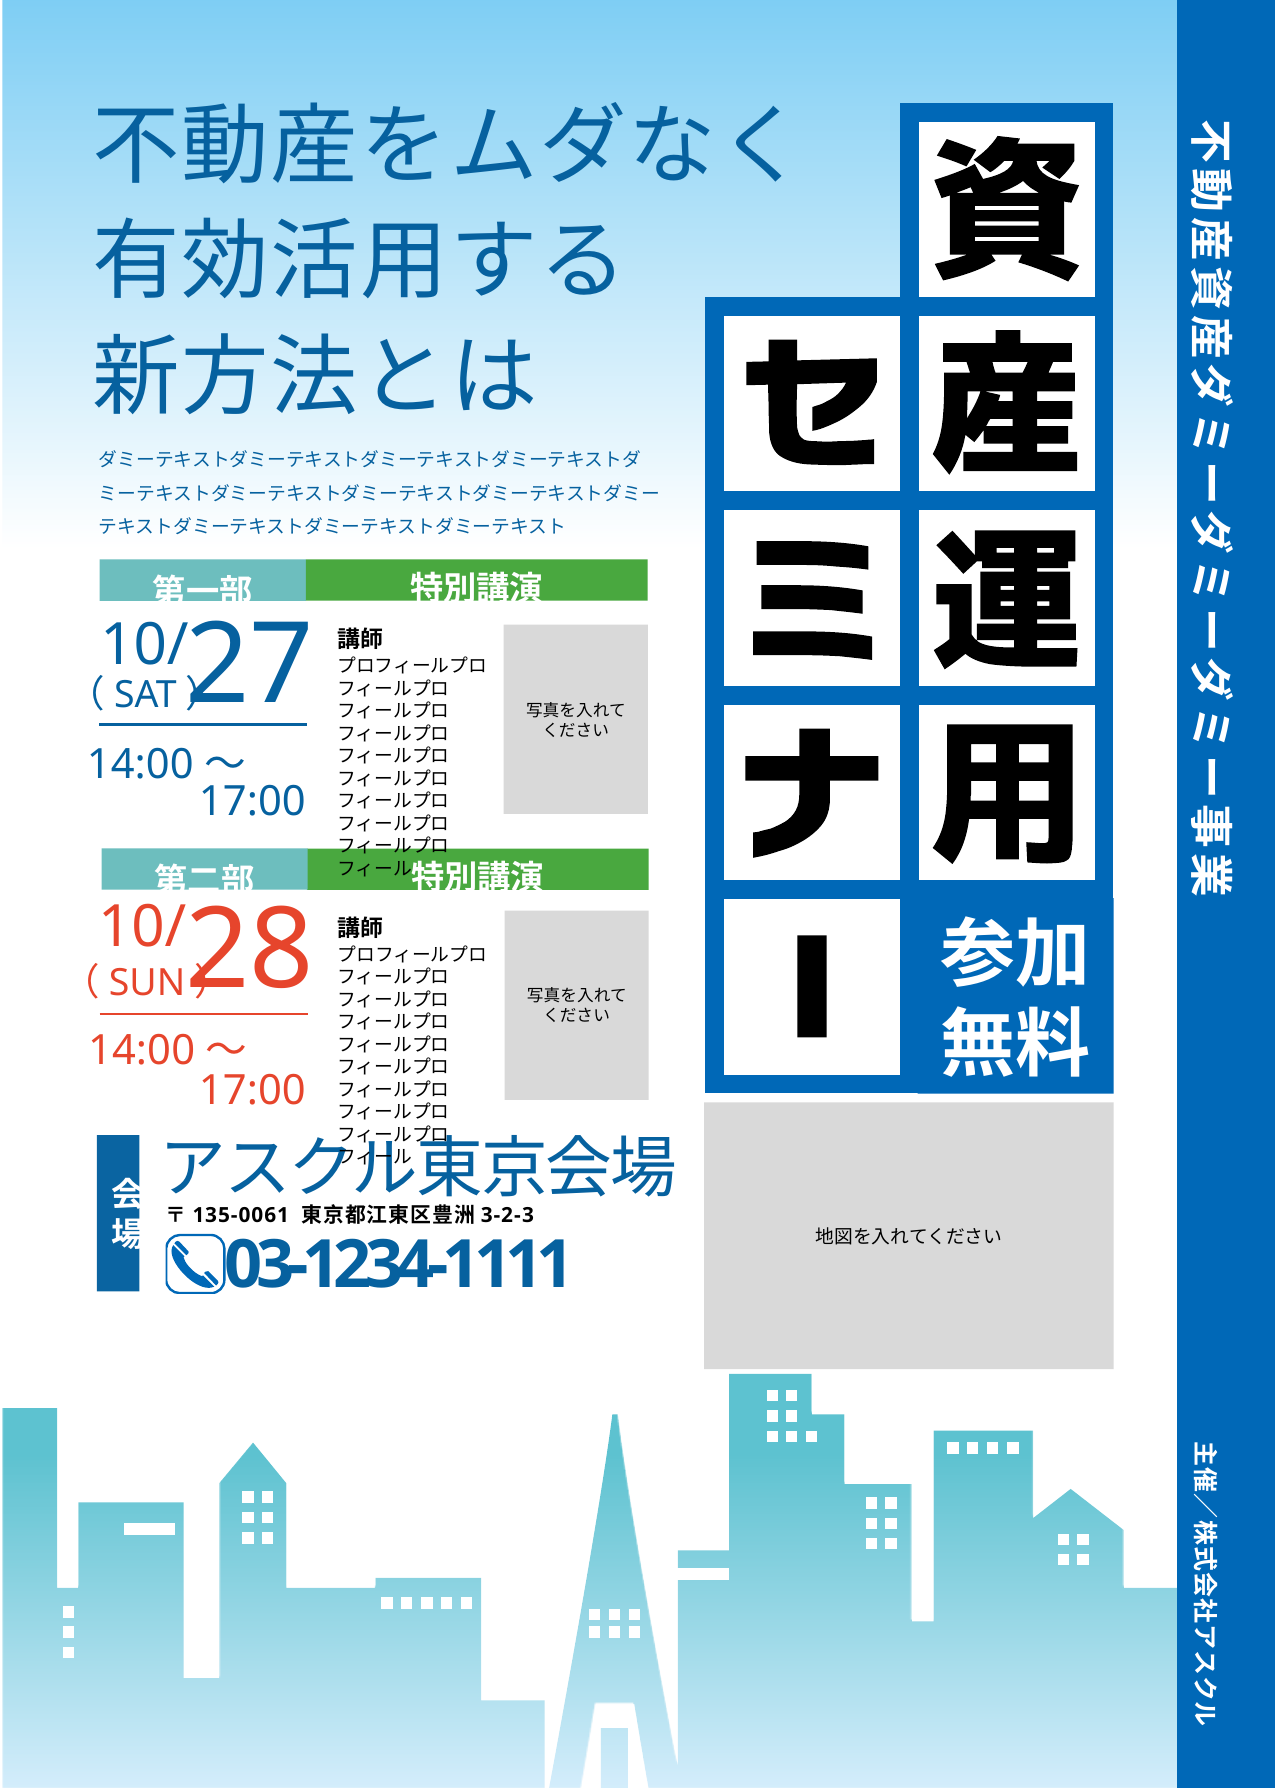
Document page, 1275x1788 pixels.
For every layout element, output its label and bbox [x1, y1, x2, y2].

text_box [704, 102, 1114, 1095]
picture [2, 0, 1275, 1788]
